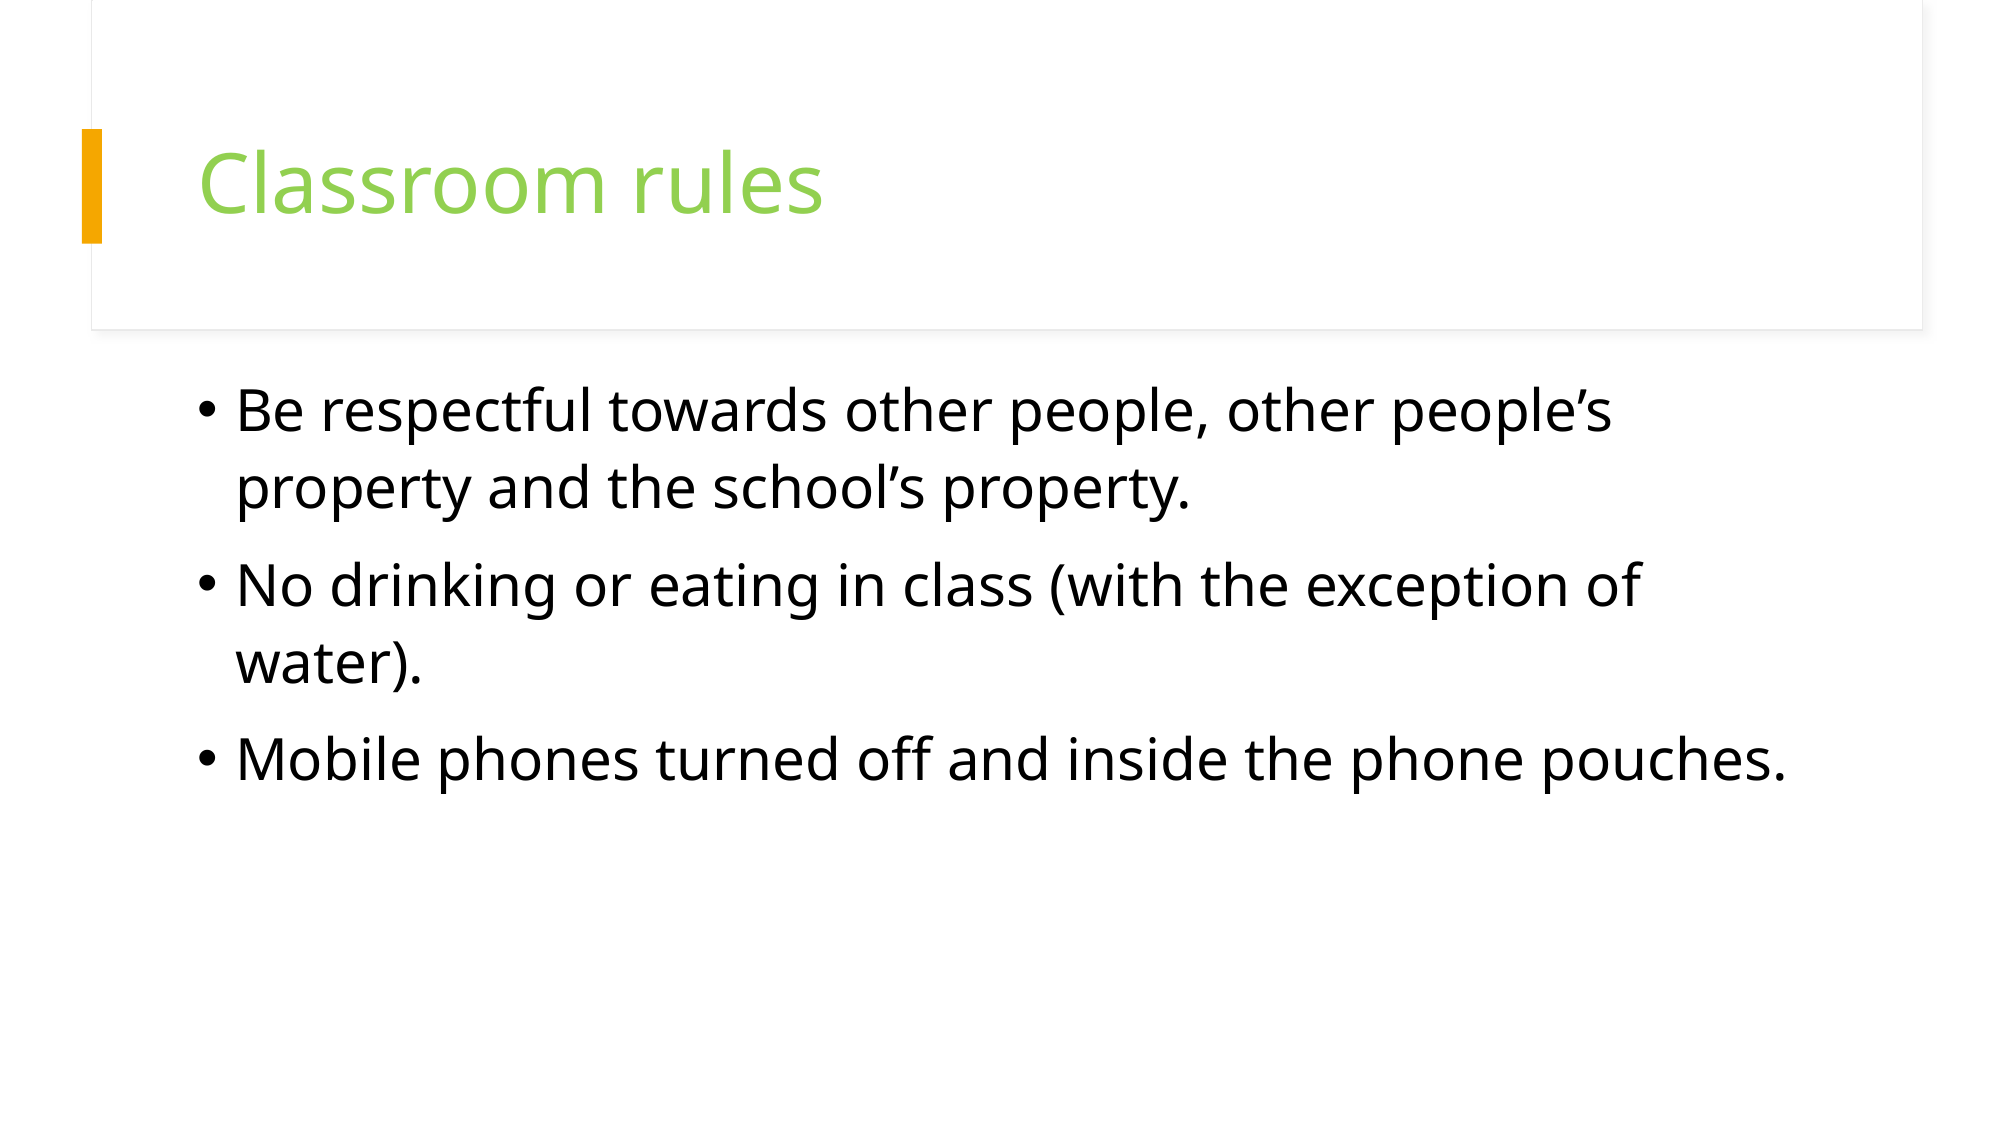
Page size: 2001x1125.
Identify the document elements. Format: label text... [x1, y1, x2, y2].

list Be respectful towards other people, other people’s property and the school’s property. No drinking or eating in class (with the exception of water). Mobile phones turned off and inside the phone pouches. [183, 358, 1851, 1012]
title Classroom rules [183, 90, 1851, 283]
